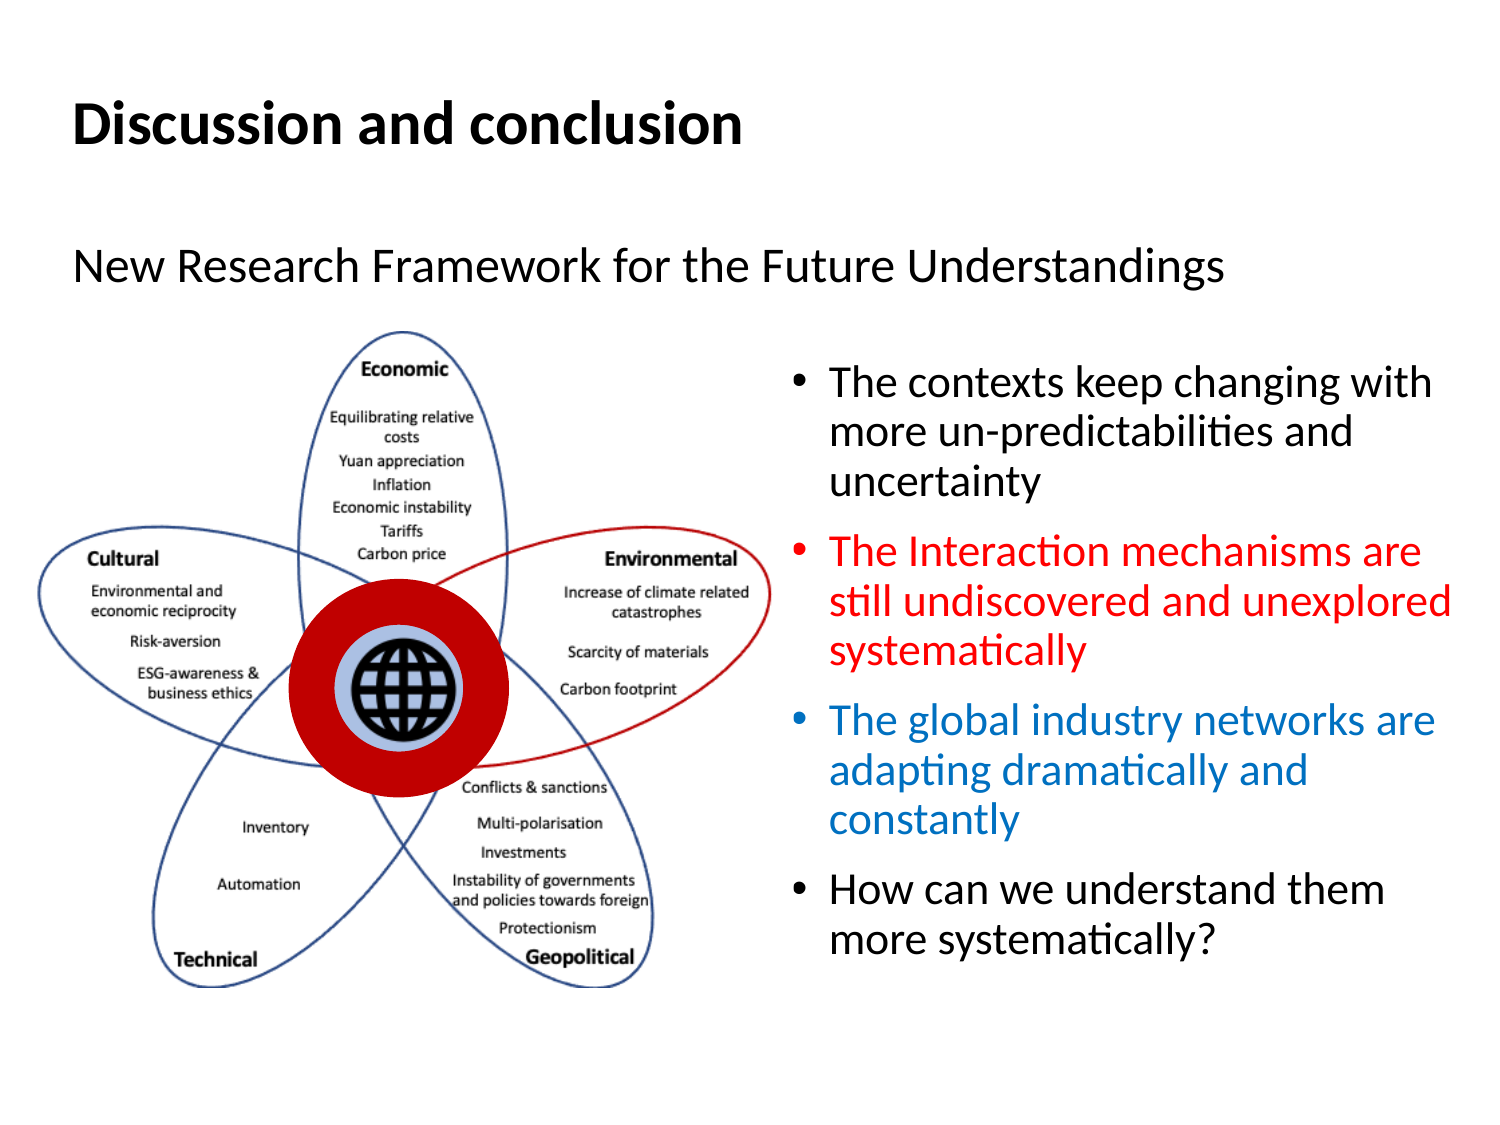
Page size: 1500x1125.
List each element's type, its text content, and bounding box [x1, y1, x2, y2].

list The contexts keep changing with more un-predictabilities and uncertainty The Interaction mechanisms are still undiscovered and unexplored systematically The global industry networks are adapting dramatically and constantly How can we understand them more systematically? [776, 350, 1474, 1065]
text_box Discussion and conclusion [57, 40, 1439, 208]
picture [26, 331, 794, 988]
title New Research Framework for the Future Understandings [57, 183, 1500, 351]
